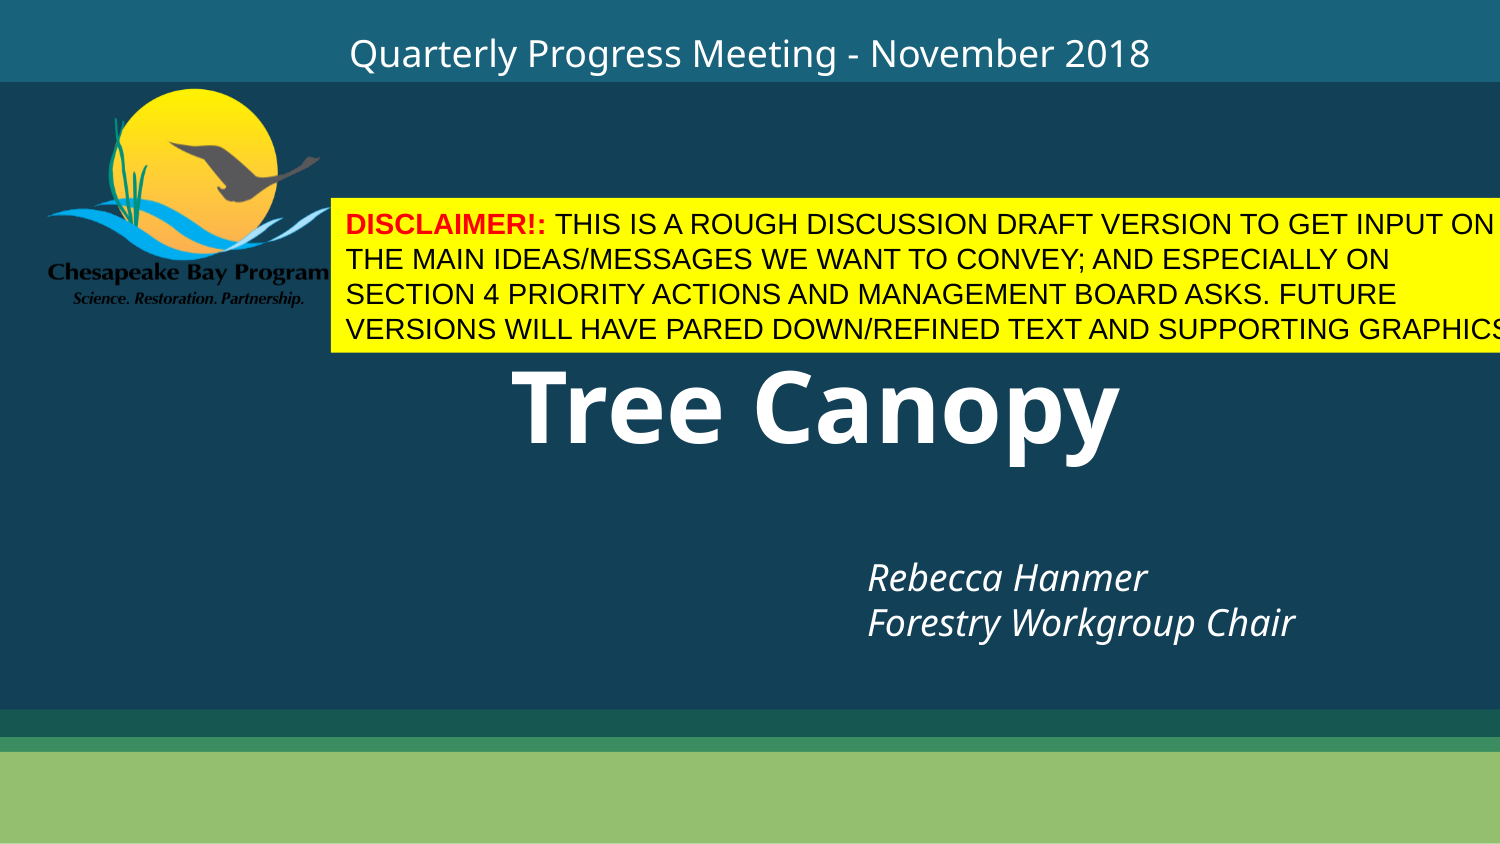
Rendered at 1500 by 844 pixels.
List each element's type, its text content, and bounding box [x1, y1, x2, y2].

text_box Quarterly Progress Meeting - November 2018 [0, 22, 1500, 82]
picture [44, 87, 332, 309]
title Tree Canopy [187, 317, 1444, 479]
text_box DISCLAIMER!: THIS IS A ROUGH DISCUSSION DRAFT VERSION TO GET INPUT ON THE MAIN IDEAS/MESSAGES WE WANT TO CONVEY; AND ESPECIALLY ON SECTION 4 PRIORITY ACTIONS AND MANAGEMENT BOARD ASKS. FUTURE VERSIONS WILL HAVE PARED DOWN/REFINED TEXT AND SUPPORTING GRAPHICS [330, 197, 1500, 353]
text_box Rebecca Hanmer Forestry Workgroup Chair [852, 546, 1474, 652]
